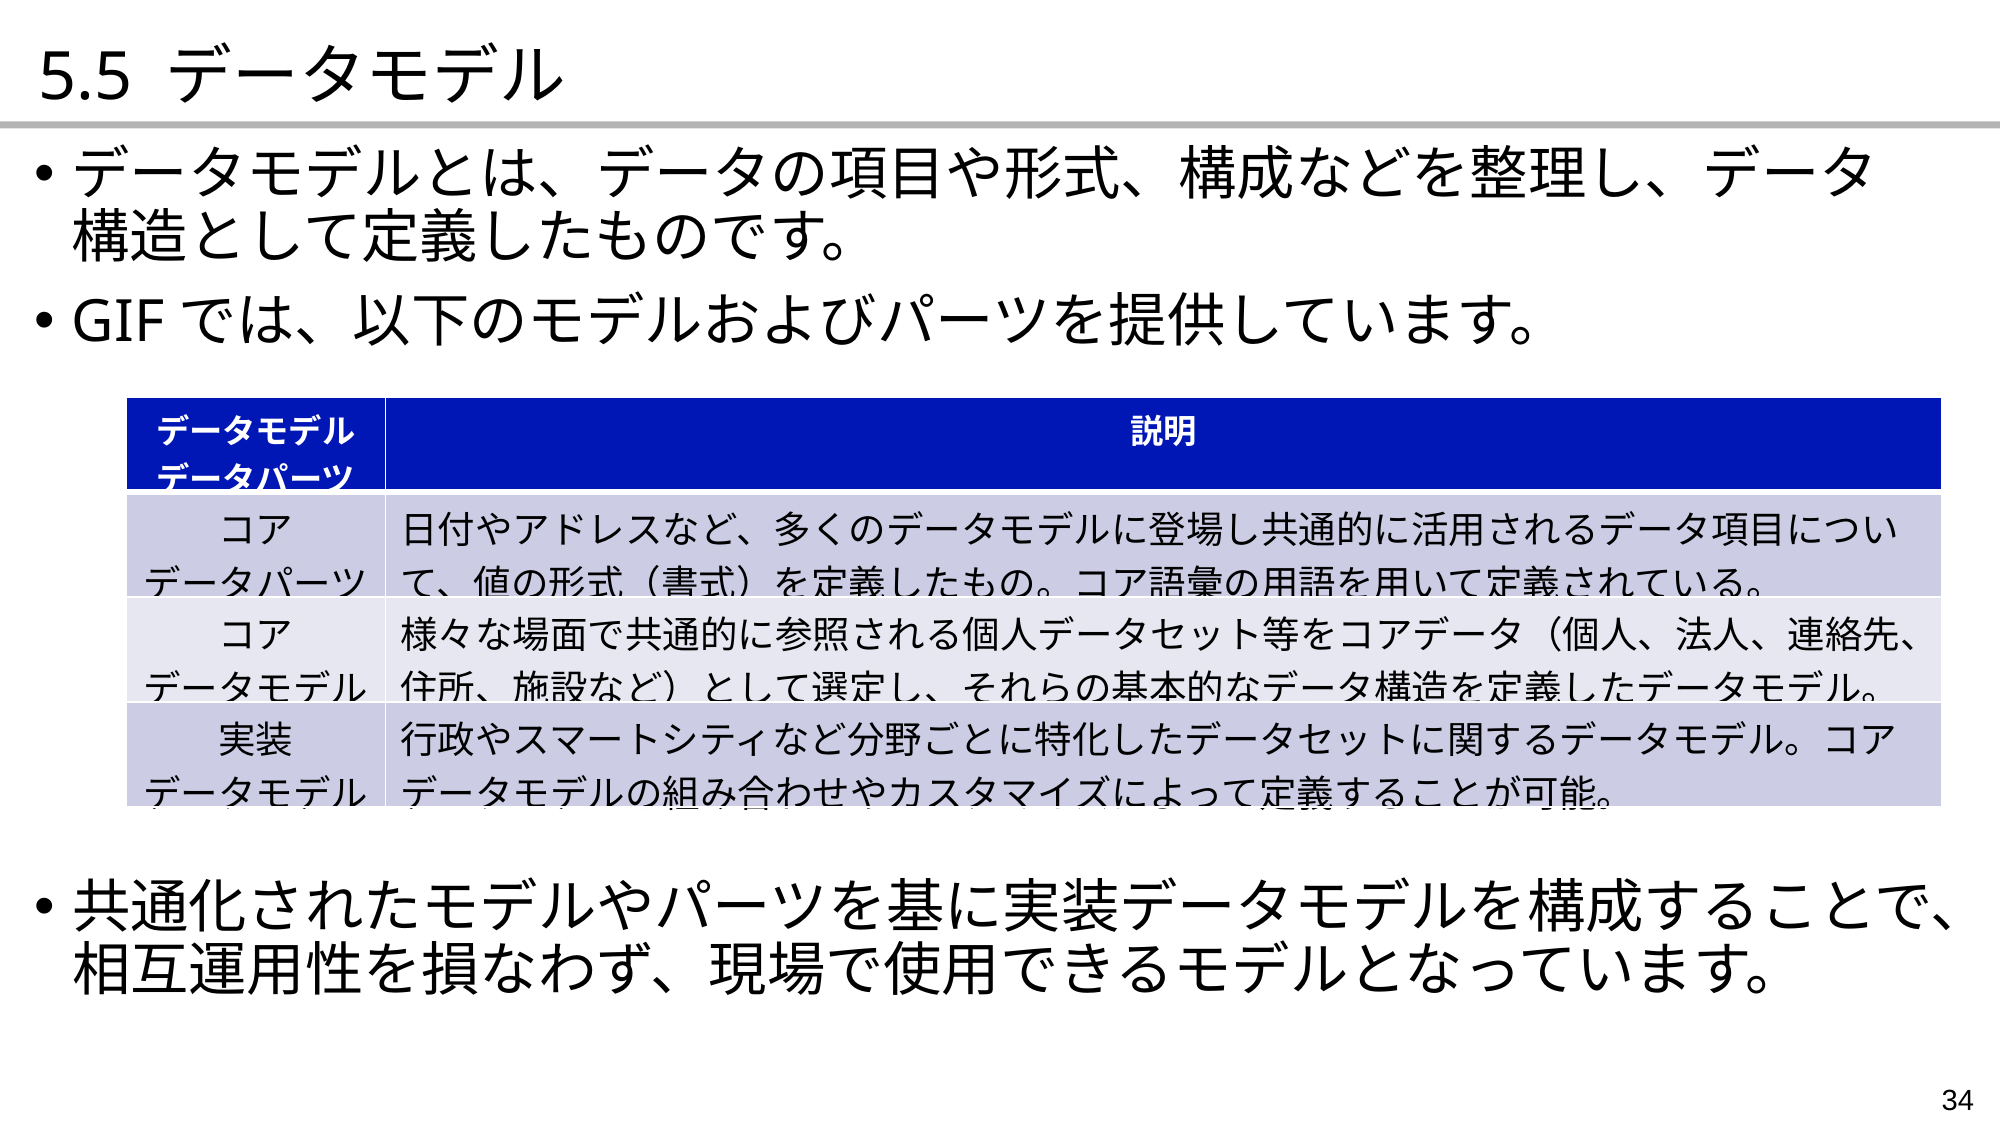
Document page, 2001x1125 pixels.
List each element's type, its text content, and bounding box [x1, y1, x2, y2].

table_cell 様々な場面で共通的に参照される個人データセット等をコアデータ（個人、法人、連絡先、住所、施設など）として選定し、それらの基本的なデータ構造を定義したデータモデル。 [386, 598, 1941, 701]
table_cell 日付やアドレスなど、多くのデータモデルに登場し共通的に活用されるデータ項目について、値の形式（書式）を定義したもの。コア語彙の用語を用いて定義されている。 [386, 495, 1941, 596]
table_cell コア データモデル [127, 598, 385, 701]
table_cell コア データパーツ [127, 495, 385, 596]
text_box 共通化されたモデルやパーツを基に実装データモデルを構成することで、相互運用性を損なわず、現場で使用できるモデルとなっています。 [19, 869, 1957, 1026]
table_header データモデルデータパーツ [127, 398, 385, 489]
table_cell 行政やスマートシティなど分野ごとに特化したデータセットに関するデータモデル。コアデータモデルの組み合わせやカスタマイズによって定義することが可能。 [386, 703, 1941, 806]
text_box 5.5 データモデル [23, 34, 1910, 121]
table_cell 実装 データモデル [127, 703, 385, 806]
table_header 説明 [386, 398, 1941, 489]
slide_number 34 [1881, 1073, 1989, 1124]
text_box データモデルとは、データの項目や形式、構成などを整理し、データ構造として定義したものです。 GIFでは、以下のモデルおよびパーツを提供しています。 [19, 137, 1893, 430]
